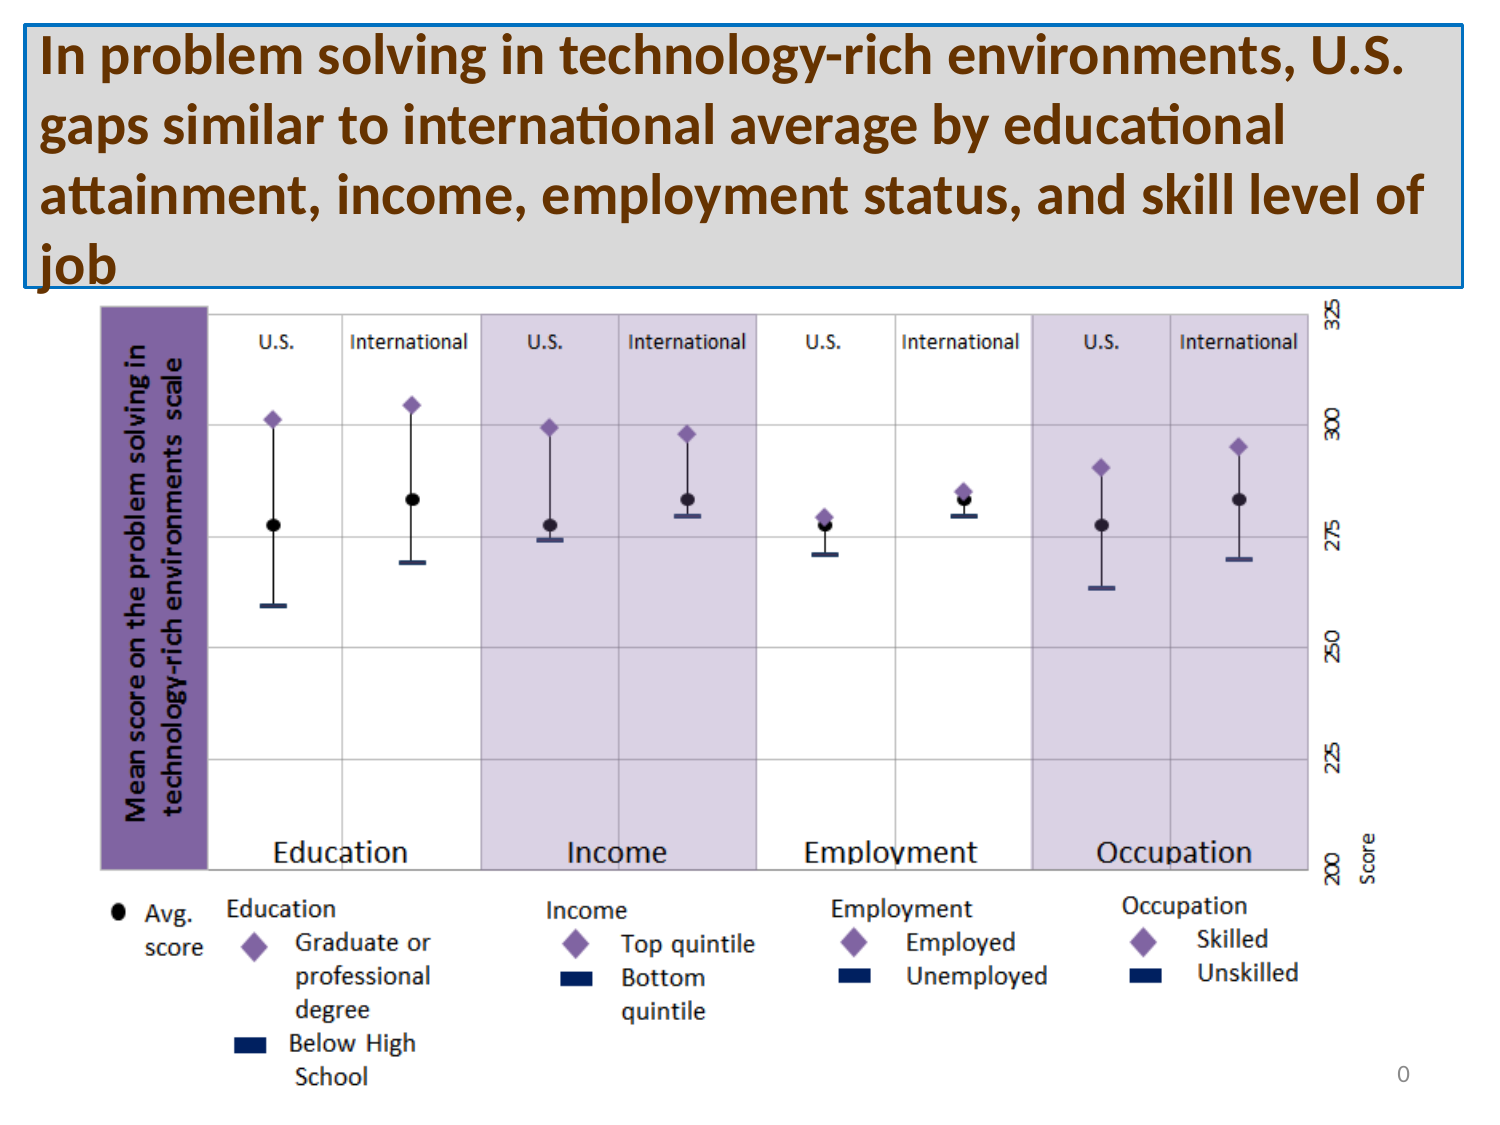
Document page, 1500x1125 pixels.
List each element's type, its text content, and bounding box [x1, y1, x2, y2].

slide_number 50 [1401, 1042, 1425, 1103]
title In problem solving in technology-rich environments, U.S. gaps similar to international average by educational attainment, income, employment status, and skill level of job [24, 24, 1463, 288]
picture [72, 274, 1398, 1101]
